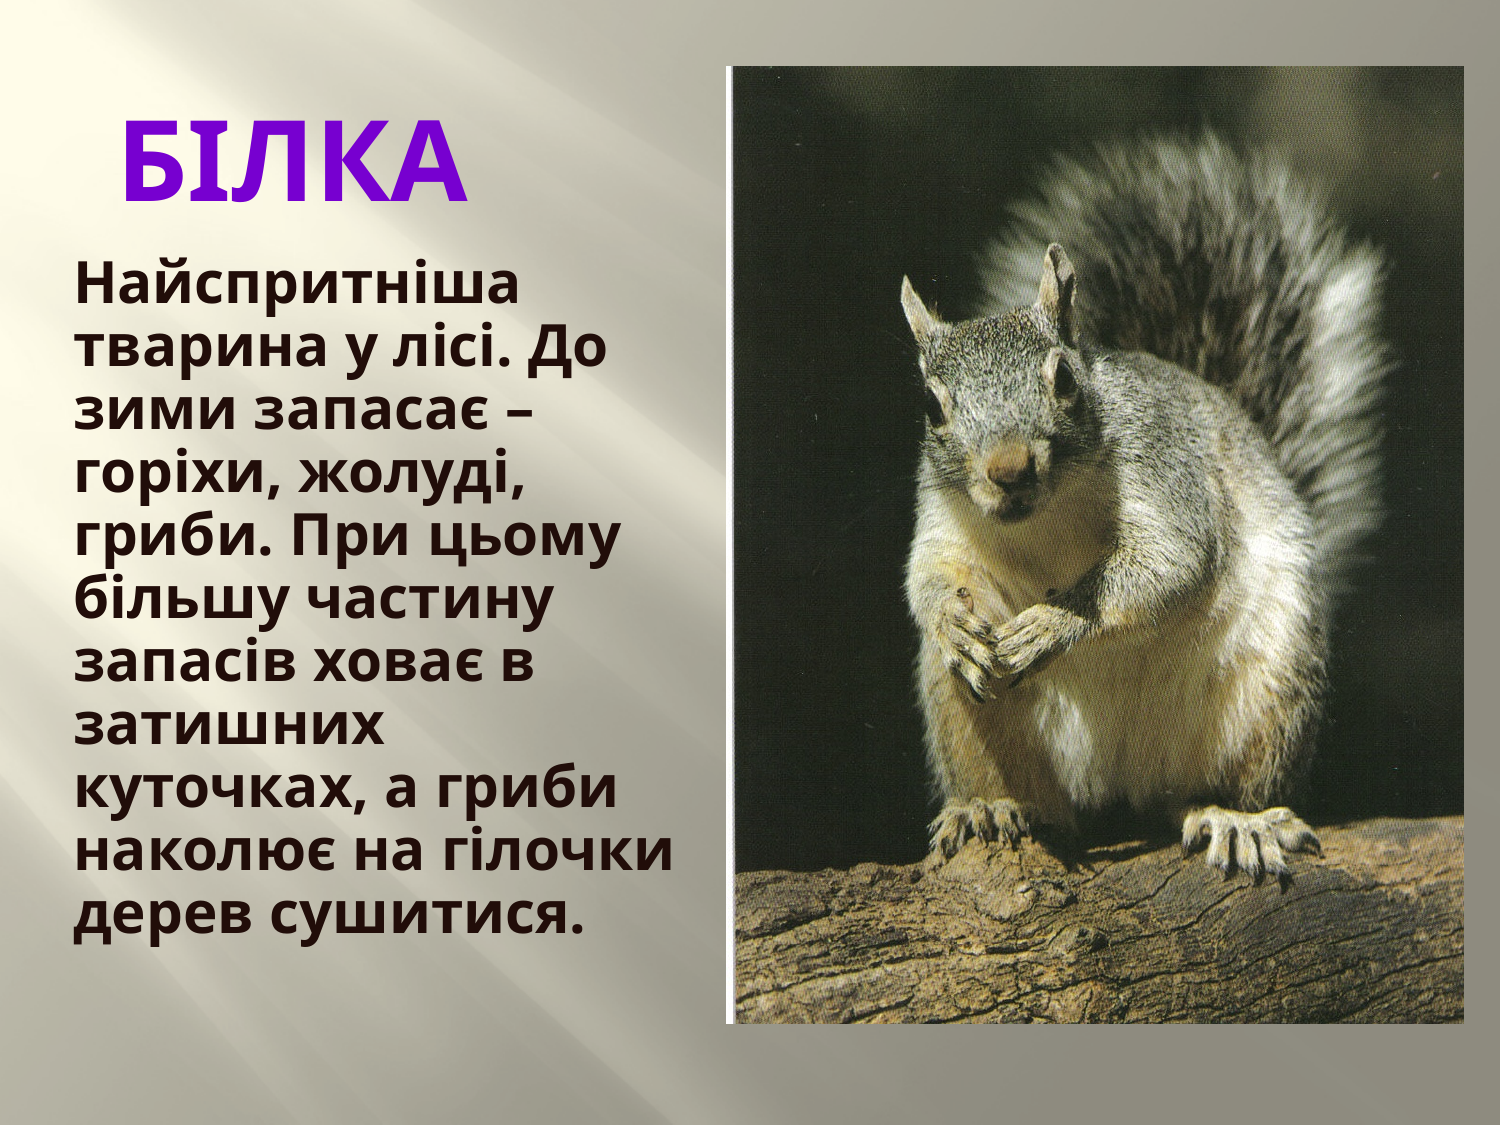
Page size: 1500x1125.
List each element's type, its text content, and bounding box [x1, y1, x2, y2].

text_box Найспритніша тварина у лісі. До зими запасає – горіхи, жолуді, гриби. При цьому більшу частину запасів ховає в затишних куточках, а гриби наколює на гілочки дерев сушитися. [58, 246, 692, 954]
picture [725, 66, 1464, 1024]
text_box Білка [101, 81, 514, 232]
